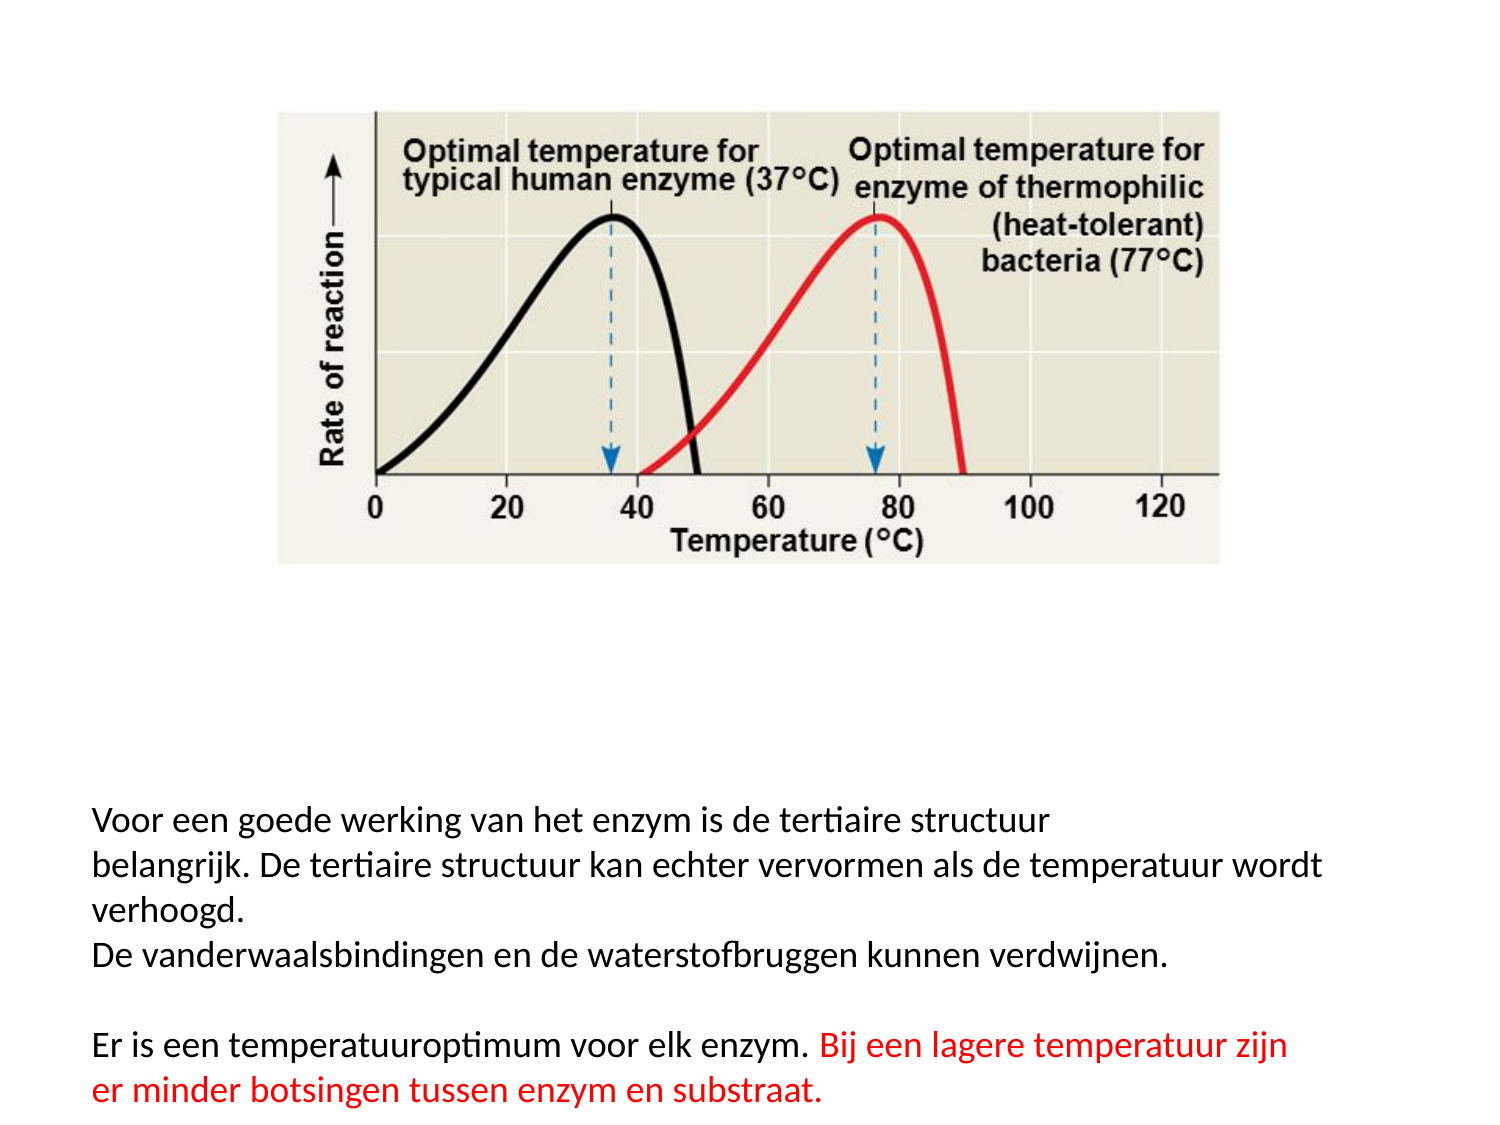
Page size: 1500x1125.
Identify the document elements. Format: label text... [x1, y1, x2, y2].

text_box Voor een goede werking van het enzym is de tertiaire structuur belangrijk. De tertiaire structuur kan echter vervormen als de temperatuur wordt verhoogd. De vanderwaalsbindingen en de waterstofbruggen kunnen verdwijnen. Er is een temperatuuroptimum voor elk enzym. Bij een lagere temperatuur zijn er minder botsingen tussen enzym en substraat. [76, 787, 1348, 1118]
picture [276, 110, 1224, 564]
